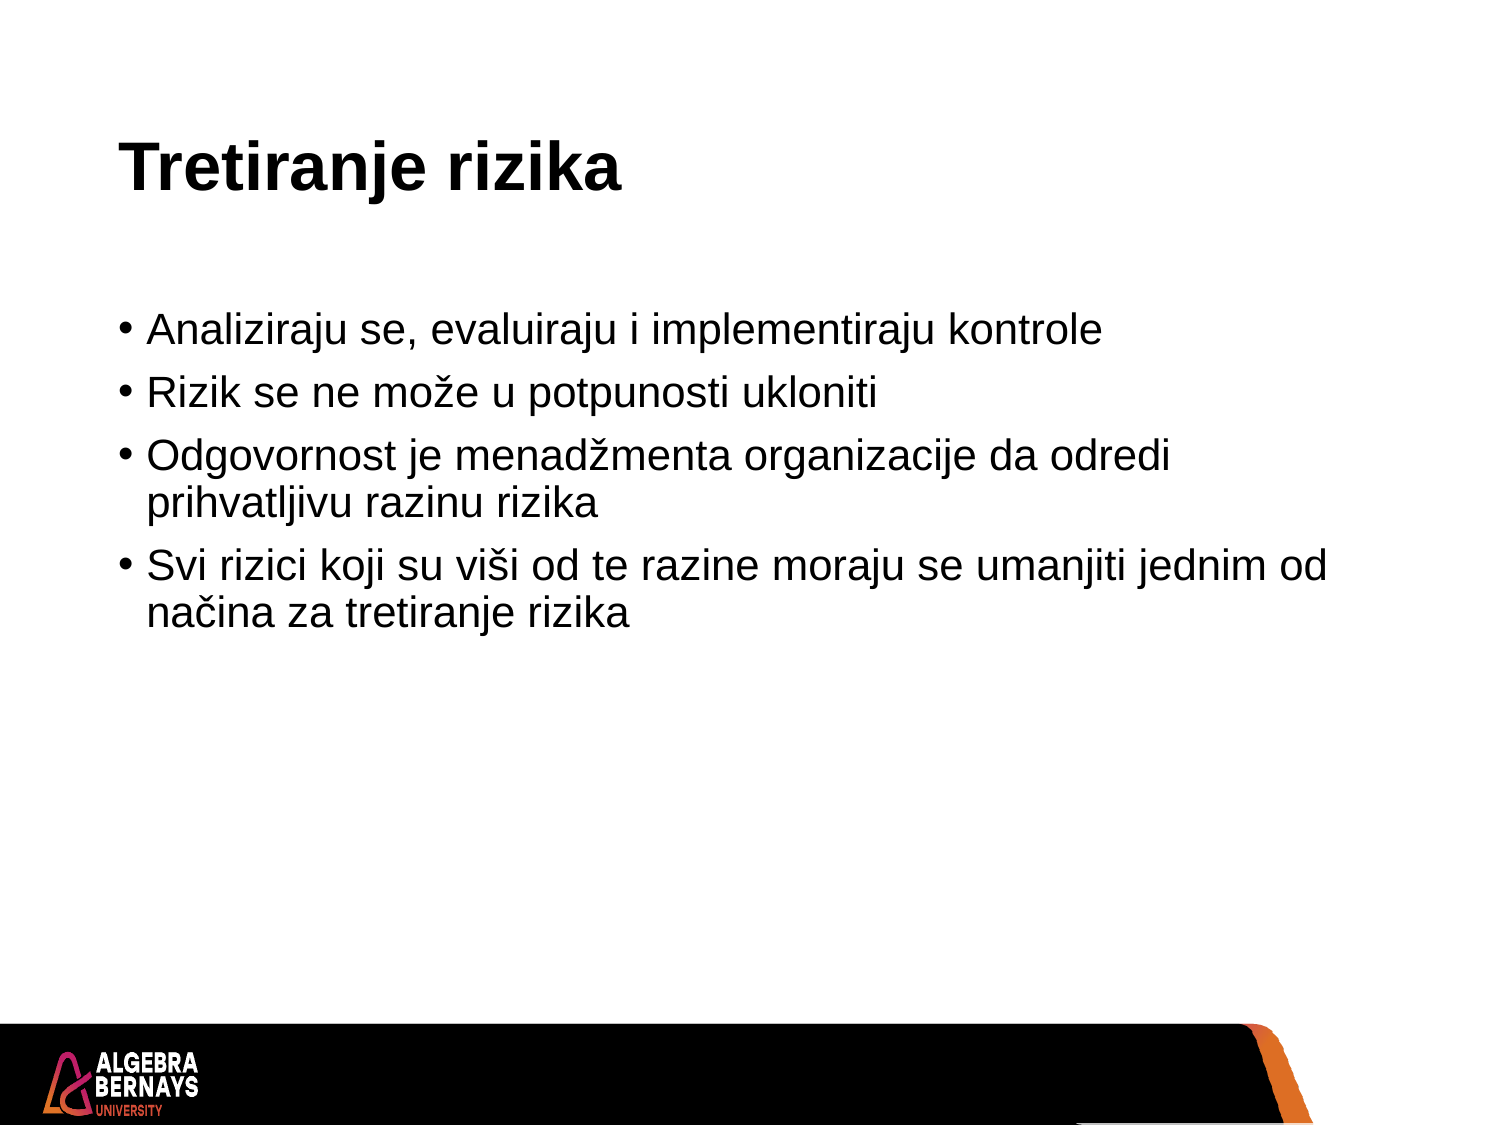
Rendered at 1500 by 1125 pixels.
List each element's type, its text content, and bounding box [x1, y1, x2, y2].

list Analiziraju se, evaluiraju i implementiraju kontrole Rizik se ne može u potpunosti ukloniti Odgovornost je menadžmenta organizacije da odredi prihvatljivu razinu rizika Svi rizici koji su viši od te razine moraju se umanjiti jednim od načina za tretiranje rizika [103, 299, 1397, 1014]
picture [0, 1023, 1468, 1125]
title Tretiranje rizika [103, 59, 1397, 278]
